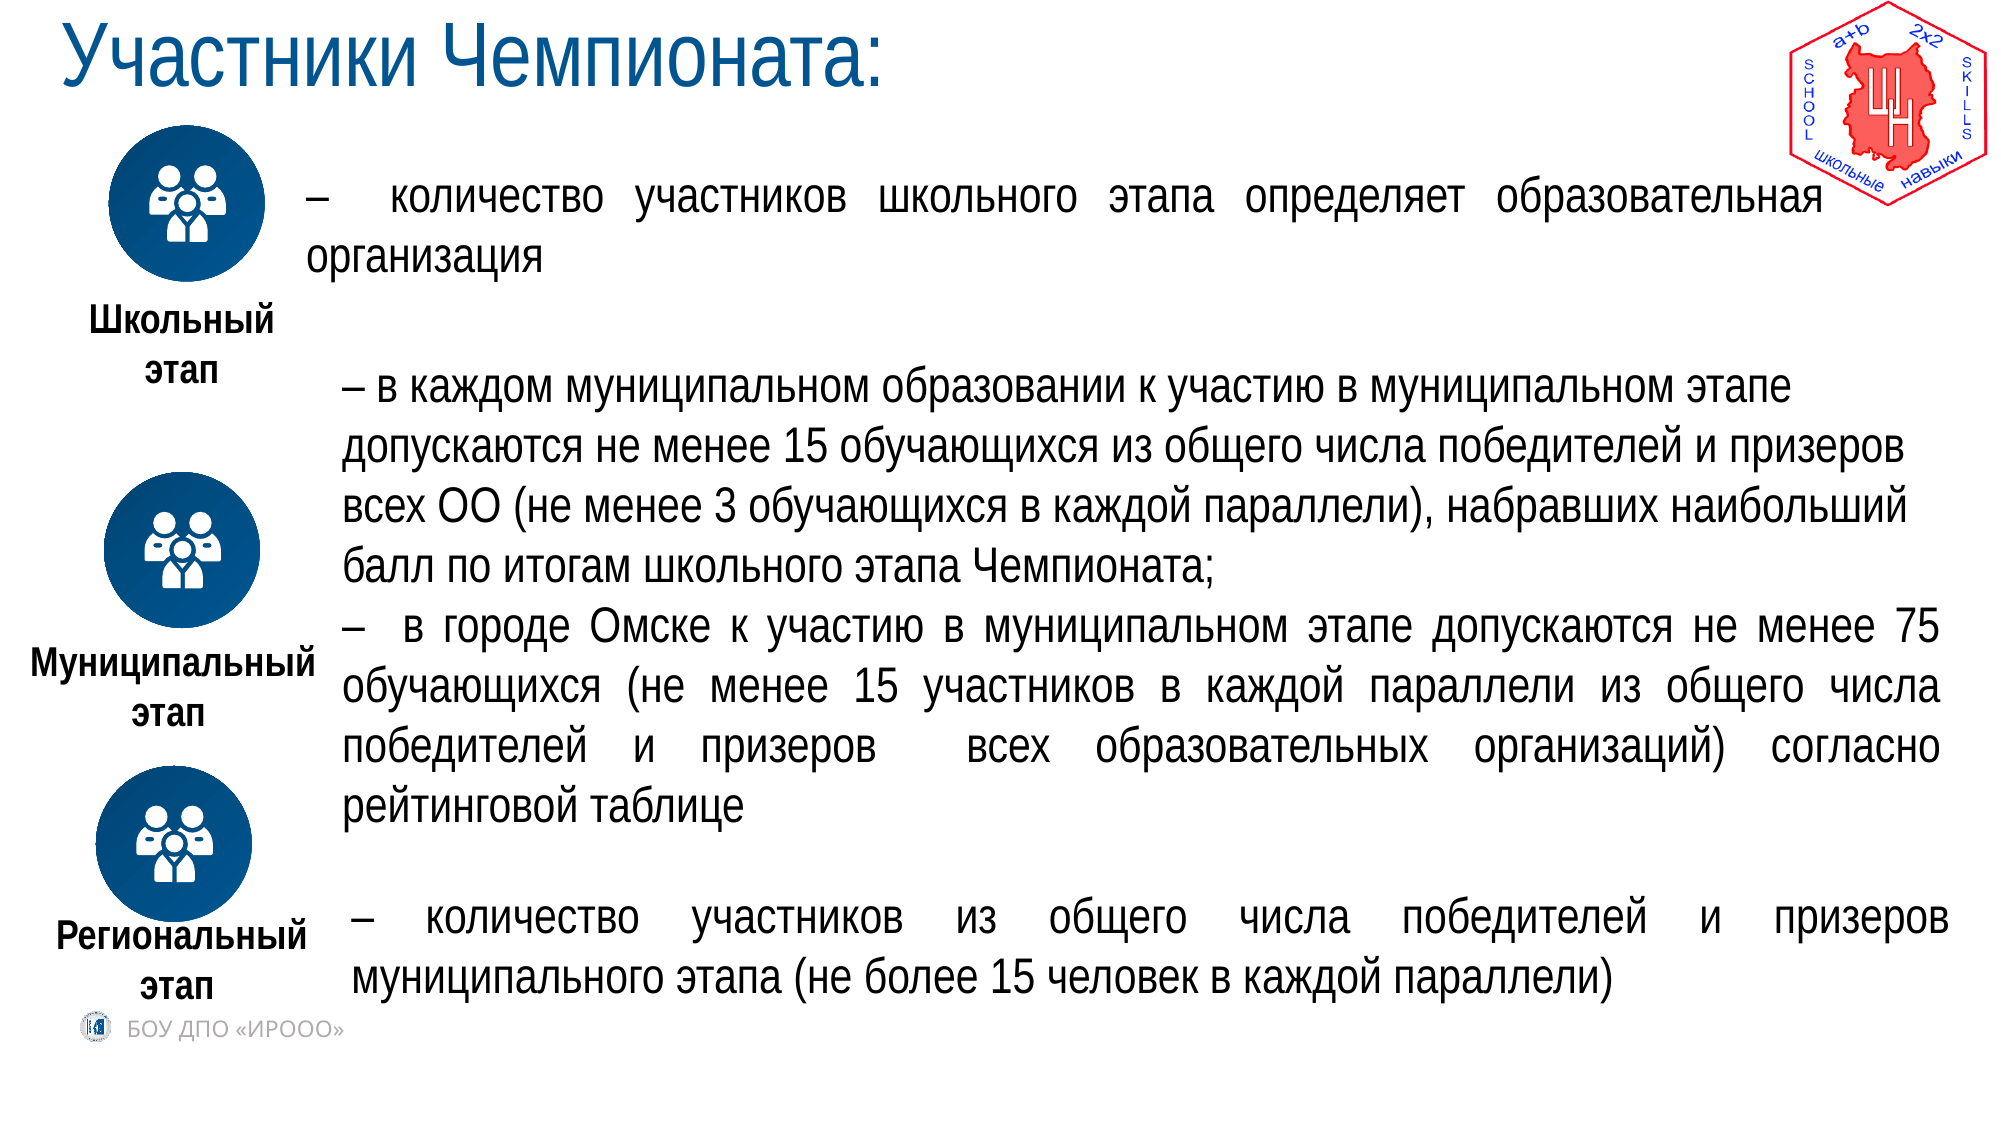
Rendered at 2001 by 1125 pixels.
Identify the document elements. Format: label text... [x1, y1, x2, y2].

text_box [95, 765, 252, 922]
text_box – в каждом муниципальном образовании к участию в муниципальном этапе допускаются не менее 15 обучающихся из общего числа победителей и призеров всех ОО (не менее 3 обучающихся в каждой параллели), набравших наибольший балл по итогам школьного этапа Чемпионата; – в городе Омске к участию в муниципальном этапе допускаются не менее 75 обучающихся (не менее 15 участников в каждой параллели из общего числа победителей и призеров всех образовательных организаций) согласно рейтинговой таблице [327, 345, 1957, 900]
text_box Школьный этап [74, 284, 300, 400]
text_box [104, 472, 260, 629]
text_box Участники Чемпионата: [45, 0, 1749, 116]
text_box Региональный этап [36, 900, 328, 1016]
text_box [108, 125, 265, 282]
text_box – количество участников из общего числа победителей и призеров муниципального этапа (не более 15 человек в каждой параллели) [336, 876, 1966, 1011]
text_box – количество участников школьного этапа определяет образовательная организация [291, 154, 1840, 290]
picture [1749, 0, 2000, 229]
picture [80, 1016, 111, 1042]
text_box Муниципальный этап [13, 627, 334, 743]
